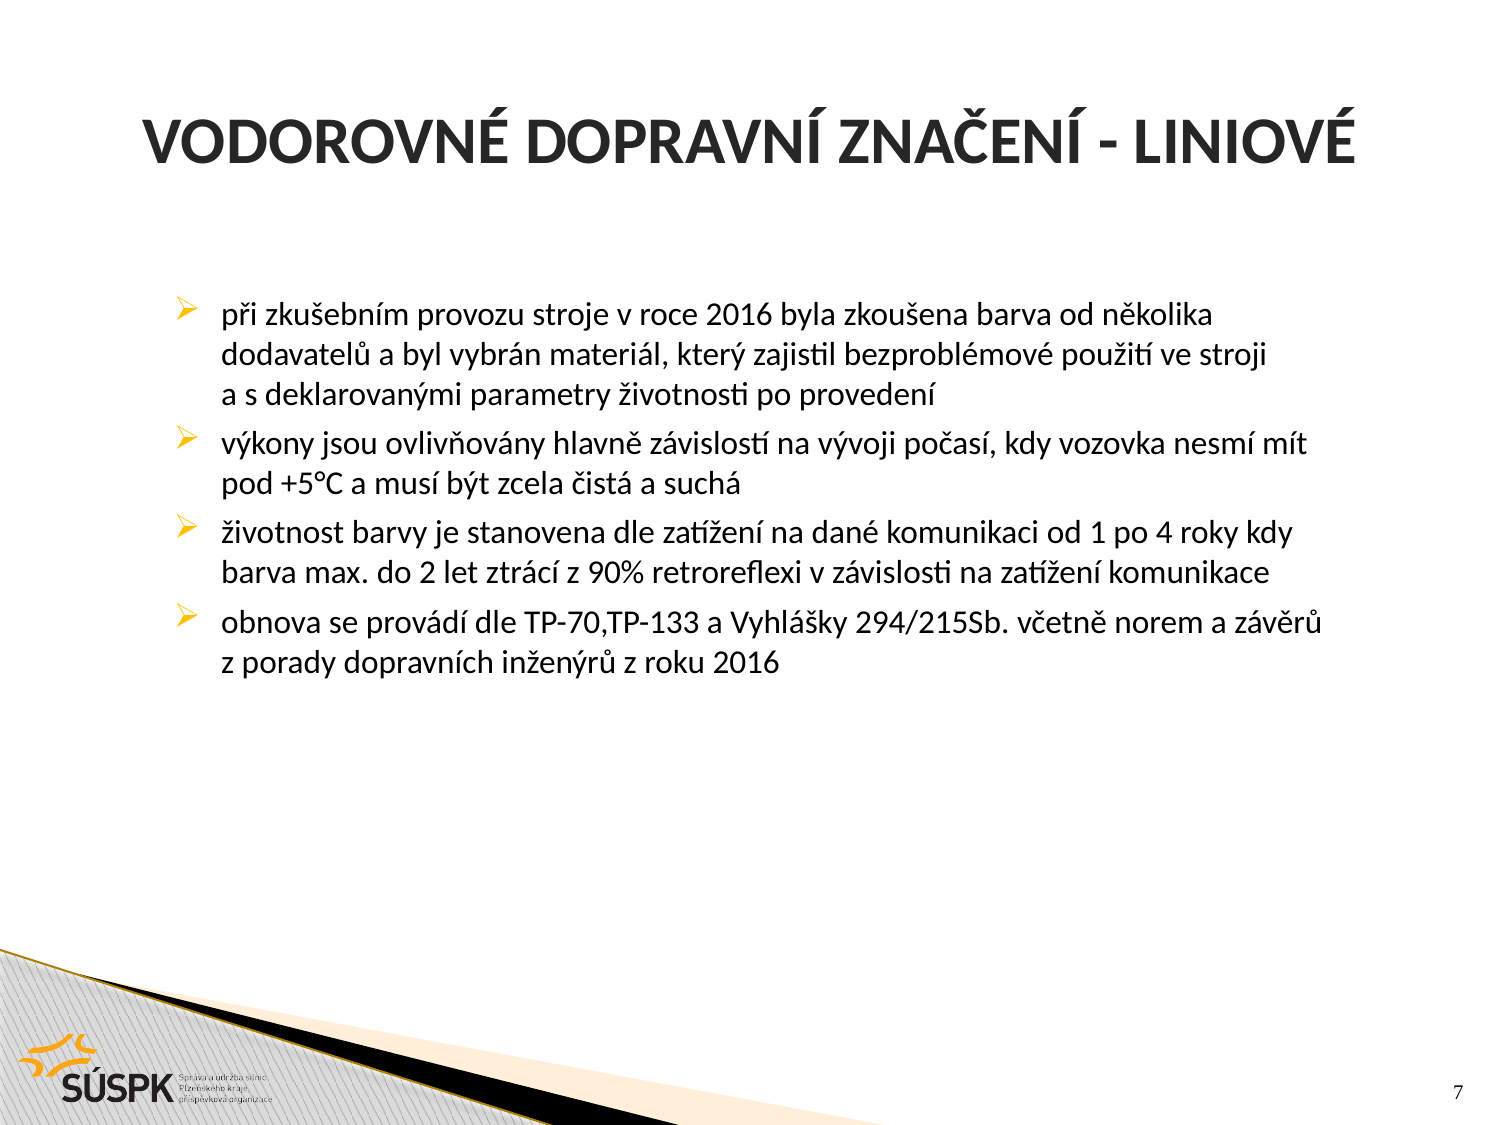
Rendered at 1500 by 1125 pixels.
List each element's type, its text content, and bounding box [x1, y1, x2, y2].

slide_number 7 [1418, 1051, 1479, 1112]
title VODOROVNÉ DOPRAVNÍ ZNAČENÍ - LINIOVÉ [75, 42, 1426, 231]
text_box při zkušebním provozu stroje v roce 2016 byla zkoušena barva od několika dodavatelů a byl vybrán materiál, který zajistil bezproblémové použití ve stroji a s deklarovanými parametry životnosti po provedení výkony jsou ovlivňovány hlavně závislostí na vývoji počasí, kdy vozovka nesmí mít pod +5°C a musí být zcela čistá a suchá životnost barvy je stanovena dle zatížení na dané komunikaci od 1 po 4 roky kdy barva max. do 2 let ztrácí z 90% retroreflexi v závislosti na zatížení komunikace obnova se provádí dle TP-70,TP-133 a Vyhlášky 294/215Sb. včetně norem a závěrů z porady dopravních inženýrů z roku 2016 [159, 235, 1341, 688]
picture [17, 1034, 272, 1104]
